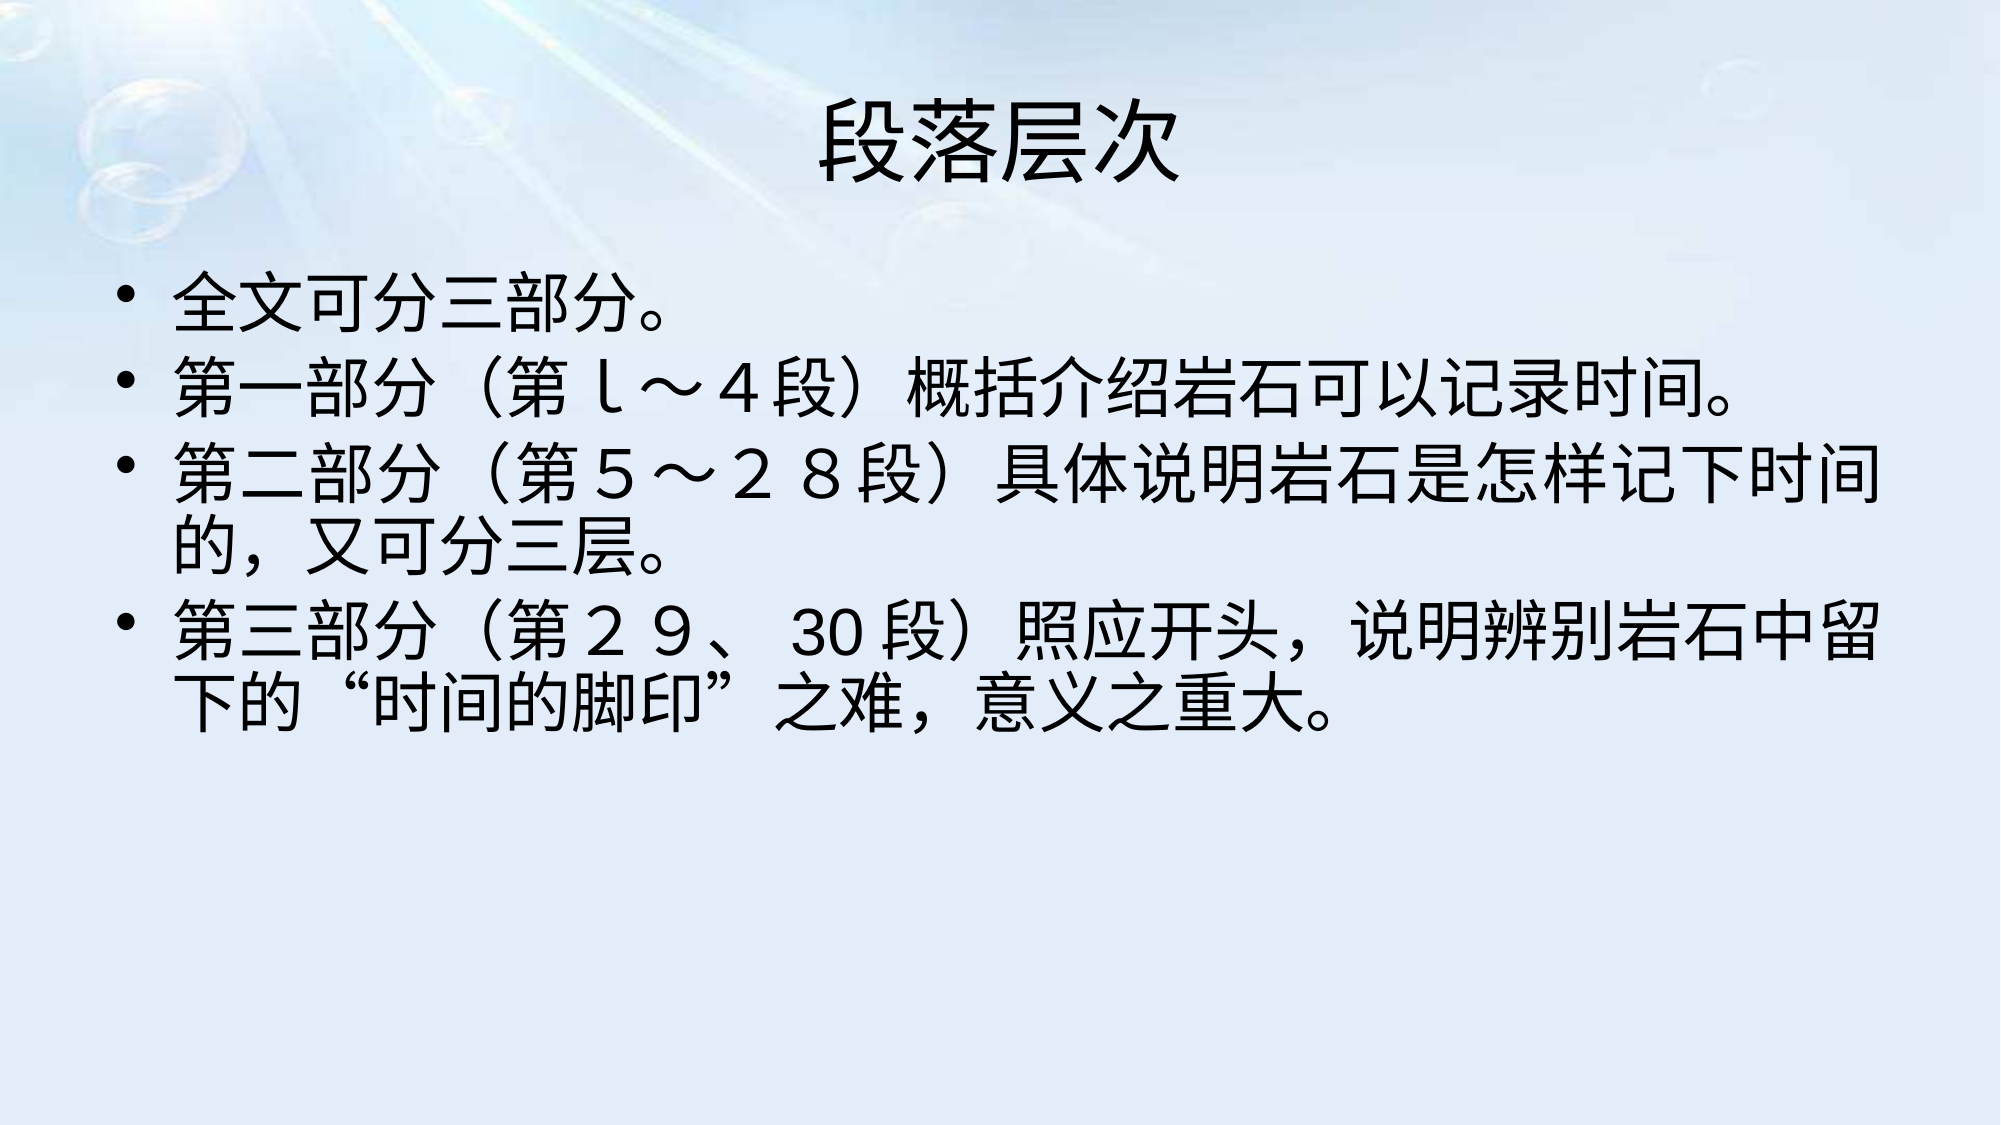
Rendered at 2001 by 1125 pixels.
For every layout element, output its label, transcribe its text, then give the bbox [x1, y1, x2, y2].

picture [0, 0, 2001, 1125]
list 全文可分三部分。 第一部分（第ｌ～４段）概括介绍岩石可以记录时间。 第二部分（第５～２８段）具体说明岩石是怎样记下时间的，又可分三层。 第三部分（第２９、30段）照应开头，说明辨别岩石中留下的“时间的脚印”之难，意义之重大。 [99, 262, 1900, 1005]
title 段落层次 [99, 45, 1900, 233]
